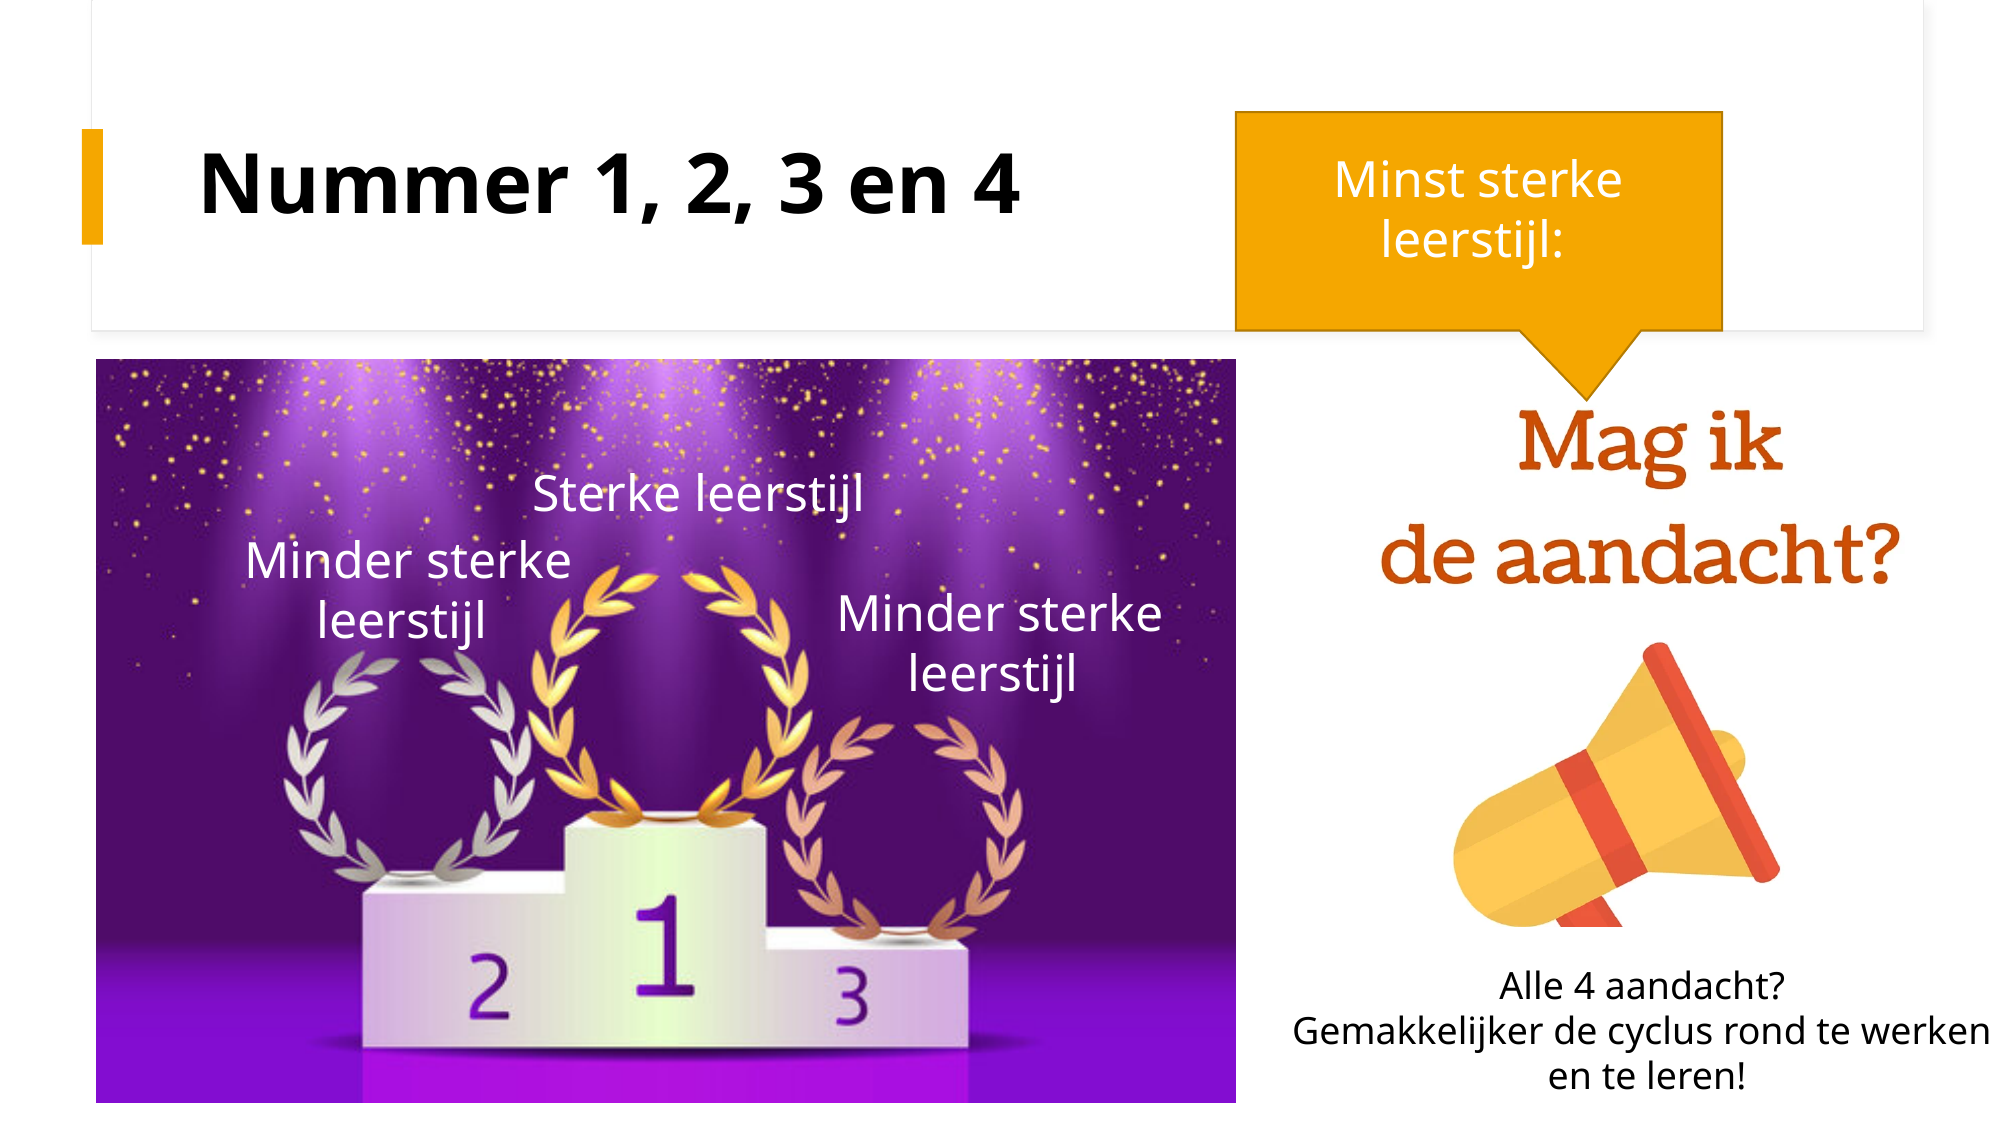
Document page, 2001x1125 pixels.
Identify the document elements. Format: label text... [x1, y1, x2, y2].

text_box [1234, 111, 1724, 378]
text_box Minst sterke leerstijl: [1268, 140, 1690, 276]
title Nummer 1, 2, 3 en 4 [183, 90, 1851, 284]
picture [96, 359, 1236, 1103]
text_box Alle 4 aandacht? Gemakkelijker de cyclus rond te werken en te leren! [1235, 954, 2000, 1105]
picture [1367, 378, 1915, 927]
